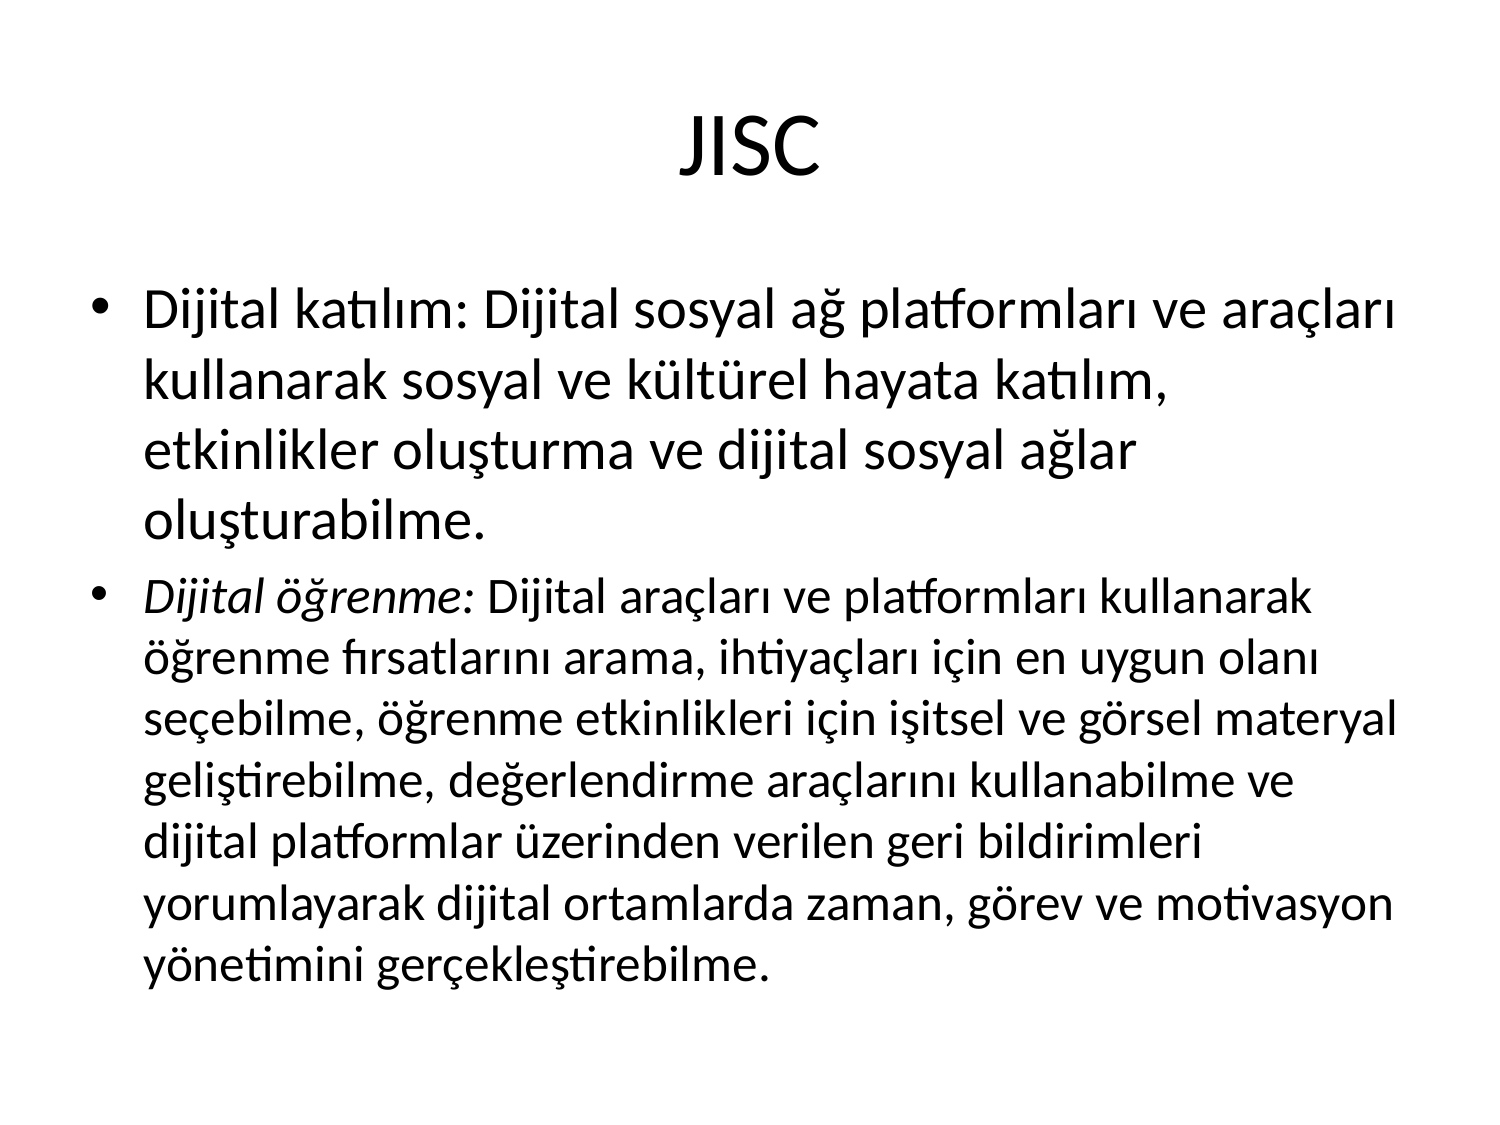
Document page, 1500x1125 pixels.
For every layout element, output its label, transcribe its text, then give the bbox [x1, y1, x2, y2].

title JISC [75, 45, 1425, 233]
list Dijital katılım: Dijital sosyal ağ platformları ve araçları kullanarak sosyal ve kültürel hayata katılım, etkinlikler oluşturma ve dijital sosyal ağlar oluşturabilme. Dijital öğrenme: Dijital araçları ve platformları kullanarak öğrenme fırsatlarını arama, ihtiyaçları için en uygun olanı seçebilme, öğrenme etkinlikleri için işitsel ve görsel materyal geliştirebilme, değerlendirme araçlarını kullanabilme ve dijital platformlar üzerinden verilen geri bildirimleri yorumlayarak dijital ortamlarda zaman, görev ve motivasyon yönetimini gerçekleştirebilme. [75, 262, 1425, 1005]
